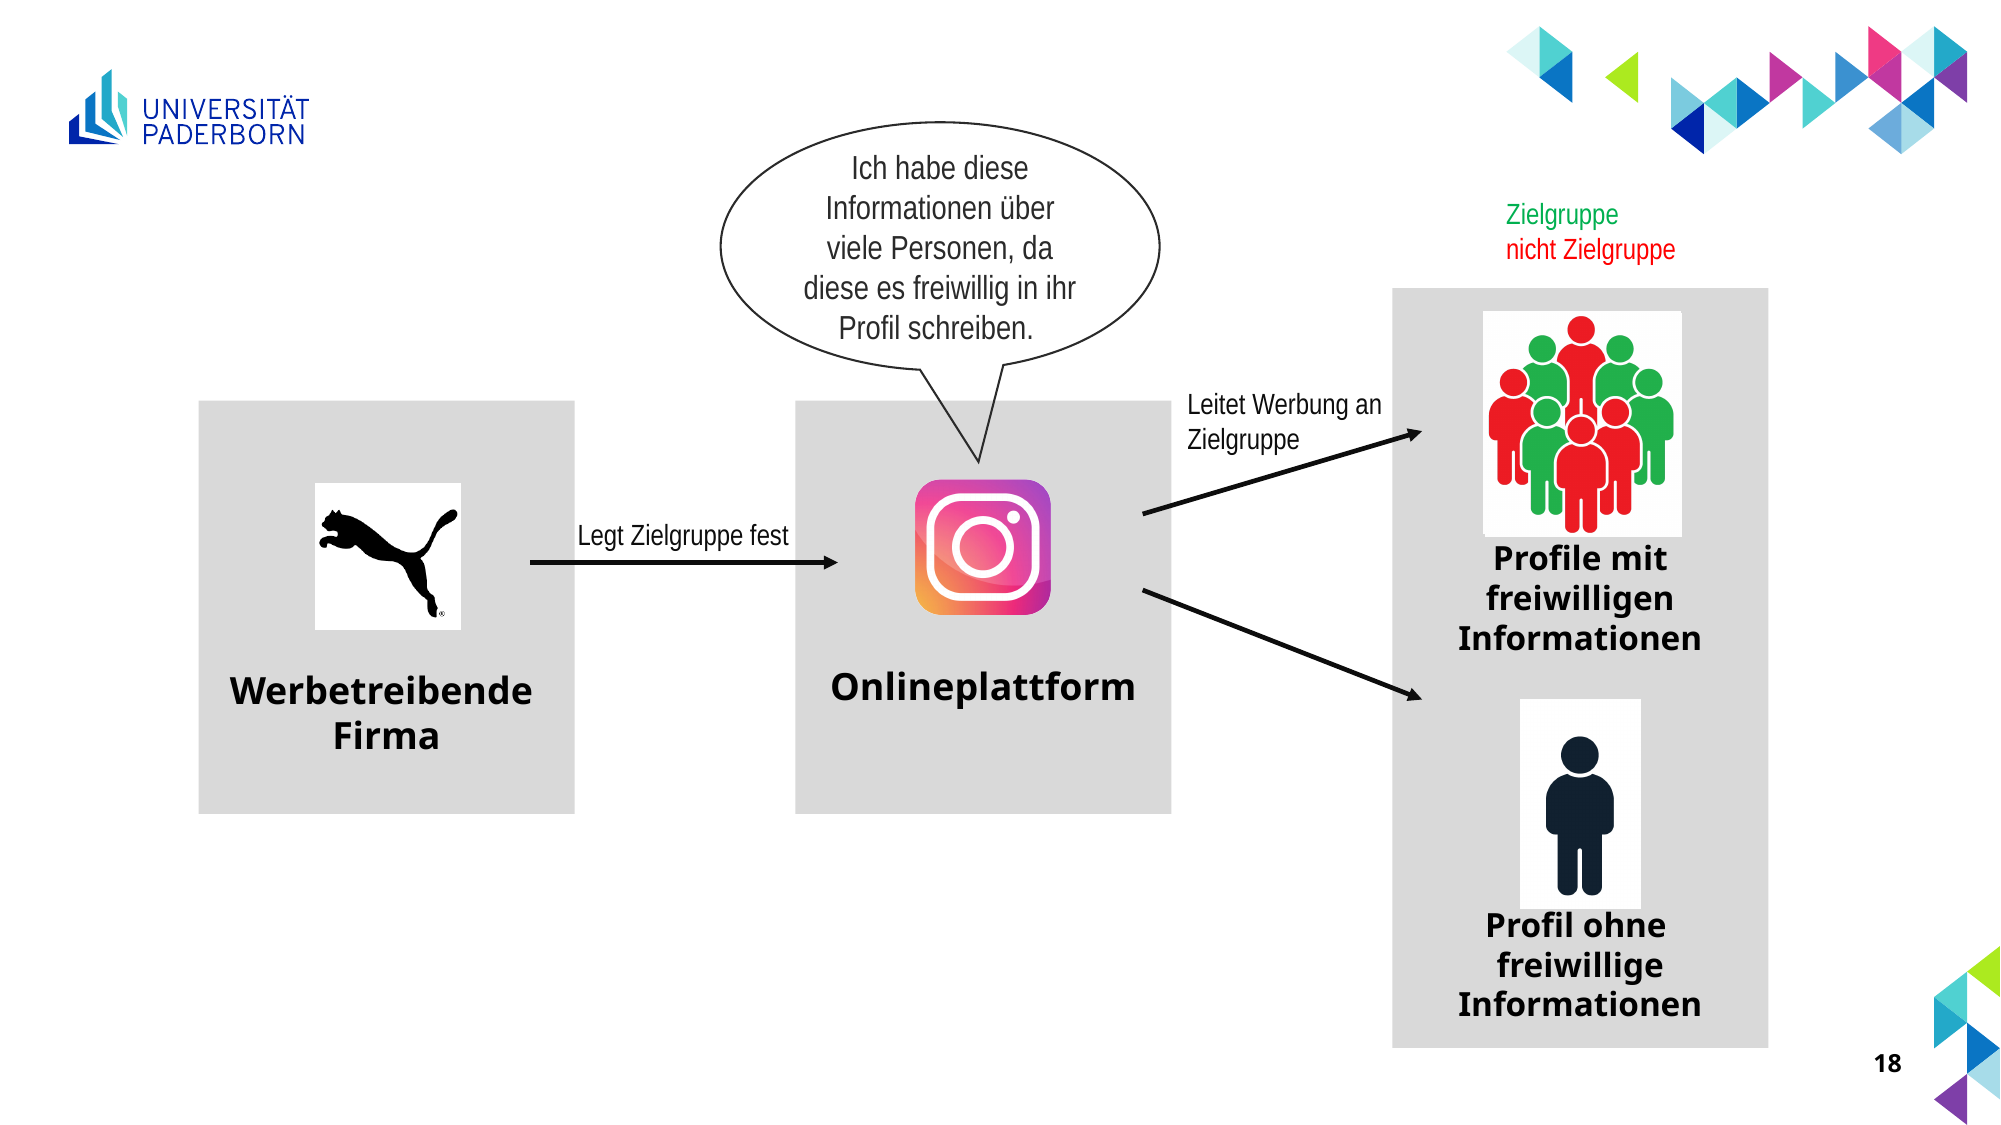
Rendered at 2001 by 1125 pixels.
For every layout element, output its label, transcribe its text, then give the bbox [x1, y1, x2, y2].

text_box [1142, 590, 1423, 700]
text_box [794, 400, 1173, 815]
text_box Onlineplattform [795, 656, 1172, 716]
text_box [1142, 431, 1423, 514]
picture [1483, 311, 1682, 537]
text_box [1391, 665, 1769, 1049]
picture [315, 483, 461, 630]
text_box Zielgruppe nicht Zielgruppe [1491, 187, 1692, 273]
picture [912, 476, 1055, 626]
text_box [1391, 287, 1769, 590]
picture [1520, 699, 1641, 909]
text_box Profil ohne freiwillige Informationen [1392, 896, 1769, 1031]
text_box Leitet Werbung an Zielgruppe [1172, 377, 1472, 463]
text_box Werbetreibende Firma [198, 659, 575, 765]
text_box Profile mit freiwilligen Informationen [1392, 530, 1769, 665]
text_box Legt Zielgruppe fest [562, 508, 862, 559]
text_box [198, 400, 576, 815]
text_box Ich habe diese Informationen über viele Personen, da diese es freiwillig in ihr Profil schreiben. [720, 122, 1160, 462]
slide_number 18 [1819, 1052, 1902, 1083]
